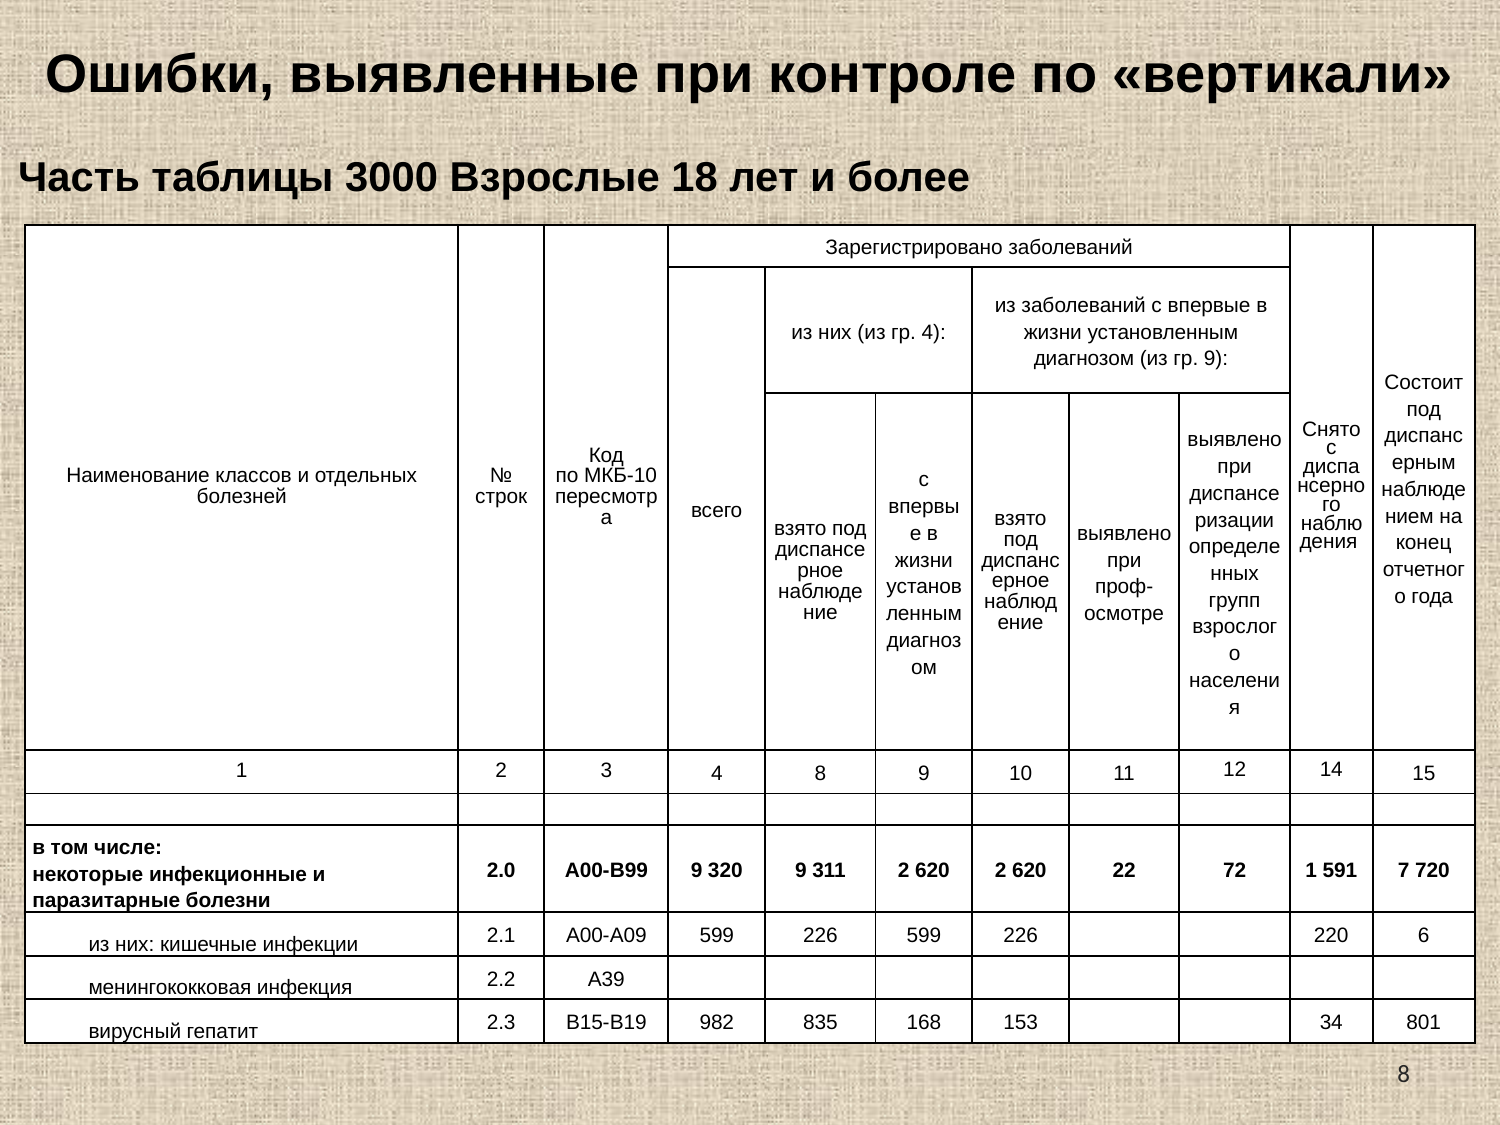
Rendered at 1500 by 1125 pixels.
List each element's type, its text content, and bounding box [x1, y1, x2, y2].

table_cell [669, 794, 764, 824]
table_header Зарегистрировано заболеваний [669, 226, 1289, 266]
table_cell [1070, 957, 1178, 998]
table_cell из заболеваний с впервые в жизни установленным диагнозом (из гр. 9): [973, 268, 1289, 392]
table_header Состоит под диспансерным наблюдением на конец отчетного года [1374, 226, 1474, 749]
table_cell [1180, 1000, 1289, 1042]
table_header № строк [459, 226, 543, 749]
table_cell 168 [876, 1000, 971, 1042]
table_cell [1180, 957, 1289, 998]
table_cell [1291, 957, 1372, 998]
table_cell выявлено при проф-осмотре [1070, 394, 1178, 749]
table_cell А39 [545, 957, 667, 998]
table_cell всего [669, 268, 764, 749]
table_cell [1180, 794, 1289, 824]
slide_number 8 [1074, 1042, 1425, 1103]
table_cell [1070, 1000, 1178, 1042]
table_cell 6 [1374, 913, 1474, 955]
table_cell с впервые в жизни установленным диагнозом [876, 394, 971, 749]
table_cell 2 620 [973, 826, 1068, 911]
table_cell взято под диспансерное наблюдение [973, 394, 1068, 749]
table_cell [26, 794, 457, 824]
table_cell 2.1 [459, 913, 543, 955]
table_cell 10 [973, 751, 1068, 793]
table_cell [1374, 957, 1474, 998]
table_cell [973, 794, 1068, 824]
table_cell 2.0 [459, 826, 543, 911]
table_cell 3 [545, 751, 667, 793]
table_cell 4 [669, 751, 764, 793]
table_cell 72 [1180, 826, 1289, 911]
table_cell 1 591 [1291, 826, 1372, 911]
table_header Снято с диспансерного наблюдения [1291, 226, 1372, 749]
table_cell 2 620 [876, 826, 971, 911]
table_cell [1374, 794, 1474, 824]
table_cell 9 [876, 751, 971, 793]
table_cell [973, 957, 1068, 998]
table_cell взято под диспансерное наблюдение [766, 394, 875, 749]
table_cell в том числе: некоторые инфекционные и паразитарные болезни [26, 826, 457, 911]
table_cell 835 [766, 1000, 875, 1042]
table_cell 226 [973, 913, 1068, 955]
table_cell из них: кишечные инфекции [26, 913, 457, 955]
table_header Код по МКБ-10 пересмотра [545, 226, 667, 749]
table_cell 801 [1374, 1000, 1474, 1042]
table_cell 982 [669, 1000, 764, 1042]
table_cell из них (из гр. 4): [766, 268, 971, 392]
table_cell [669, 957, 764, 998]
table_cell 8 [766, 751, 875, 793]
table_cell 2.3 [459, 1000, 543, 1042]
table_cell менингококковая инфекция [26, 957, 457, 998]
table_cell 2 [459, 751, 543, 793]
table_cell вирусный гепатит [26, 1000, 457, 1042]
table_cell 9 320 [669, 826, 764, 911]
table_cell В15-В19 [545, 1000, 667, 1042]
table_cell 9 311 [766, 826, 875, 911]
table_cell [1291, 794, 1372, 824]
table_cell 14 [1291, 751, 1372, 793]
table_cell А00-В99 [545, 826, 667, 911]
table_cell [1070, 794, 1178, 824]
table_cell 7 720 [1374, 826, 1474, 911]
table_cell 11 [1070, 751, 1178, 793]
table_cell 226 [766, 913, 875, 955]
table_cell [876, 794, 971, 824]
table_cell выявлено при диспансеризации определенных групп взрослого населения [1180, 394, 1289, 749]
text_box Часть таблицы 3000 Взрослые 18 лет и более [3, 142, 986, 208]
table_cell 599 [669, 913, 764, 955]
table_cell А00-А09 [545, 913, 667, 955]
table_cell 12 [1180, 751, 1289, 793]
table_cell [459, 794, 543, 824]
title Ошибки, выявленные при контроле по «вертикали» [0, 0, 1500, 143]
table_cell 1 [26, 751, 457, 793]
table_cell 220 [1291, 913, 1372, 955]
table_cell [1070, 913, 1178, 955]
table_cell [545, 794, 667, 824]
table_cell 15 [1374, 751, 1474, 793]
table_cell 2.2 [459, 957, 543, 998]
table_cell [1180, 913, 1289, 955]
picture [0, 143, 1500, 1125]
table_cell [766, 794, 875, 824]
table_cell 153 [973, 1000, 1068, 1042]
table_cell [766, 957, 875, 998]
table_cell 599 [876, 913, 971, 955]
table_header Наименование классов и отдельных болезней [26, 226, 457, 749]
table_cell 22 [1070, 826, 1178, 911]
table_cell 34 [1291, 1000, 1372, 1042]
table_cell [876, 957, 971, 998]
